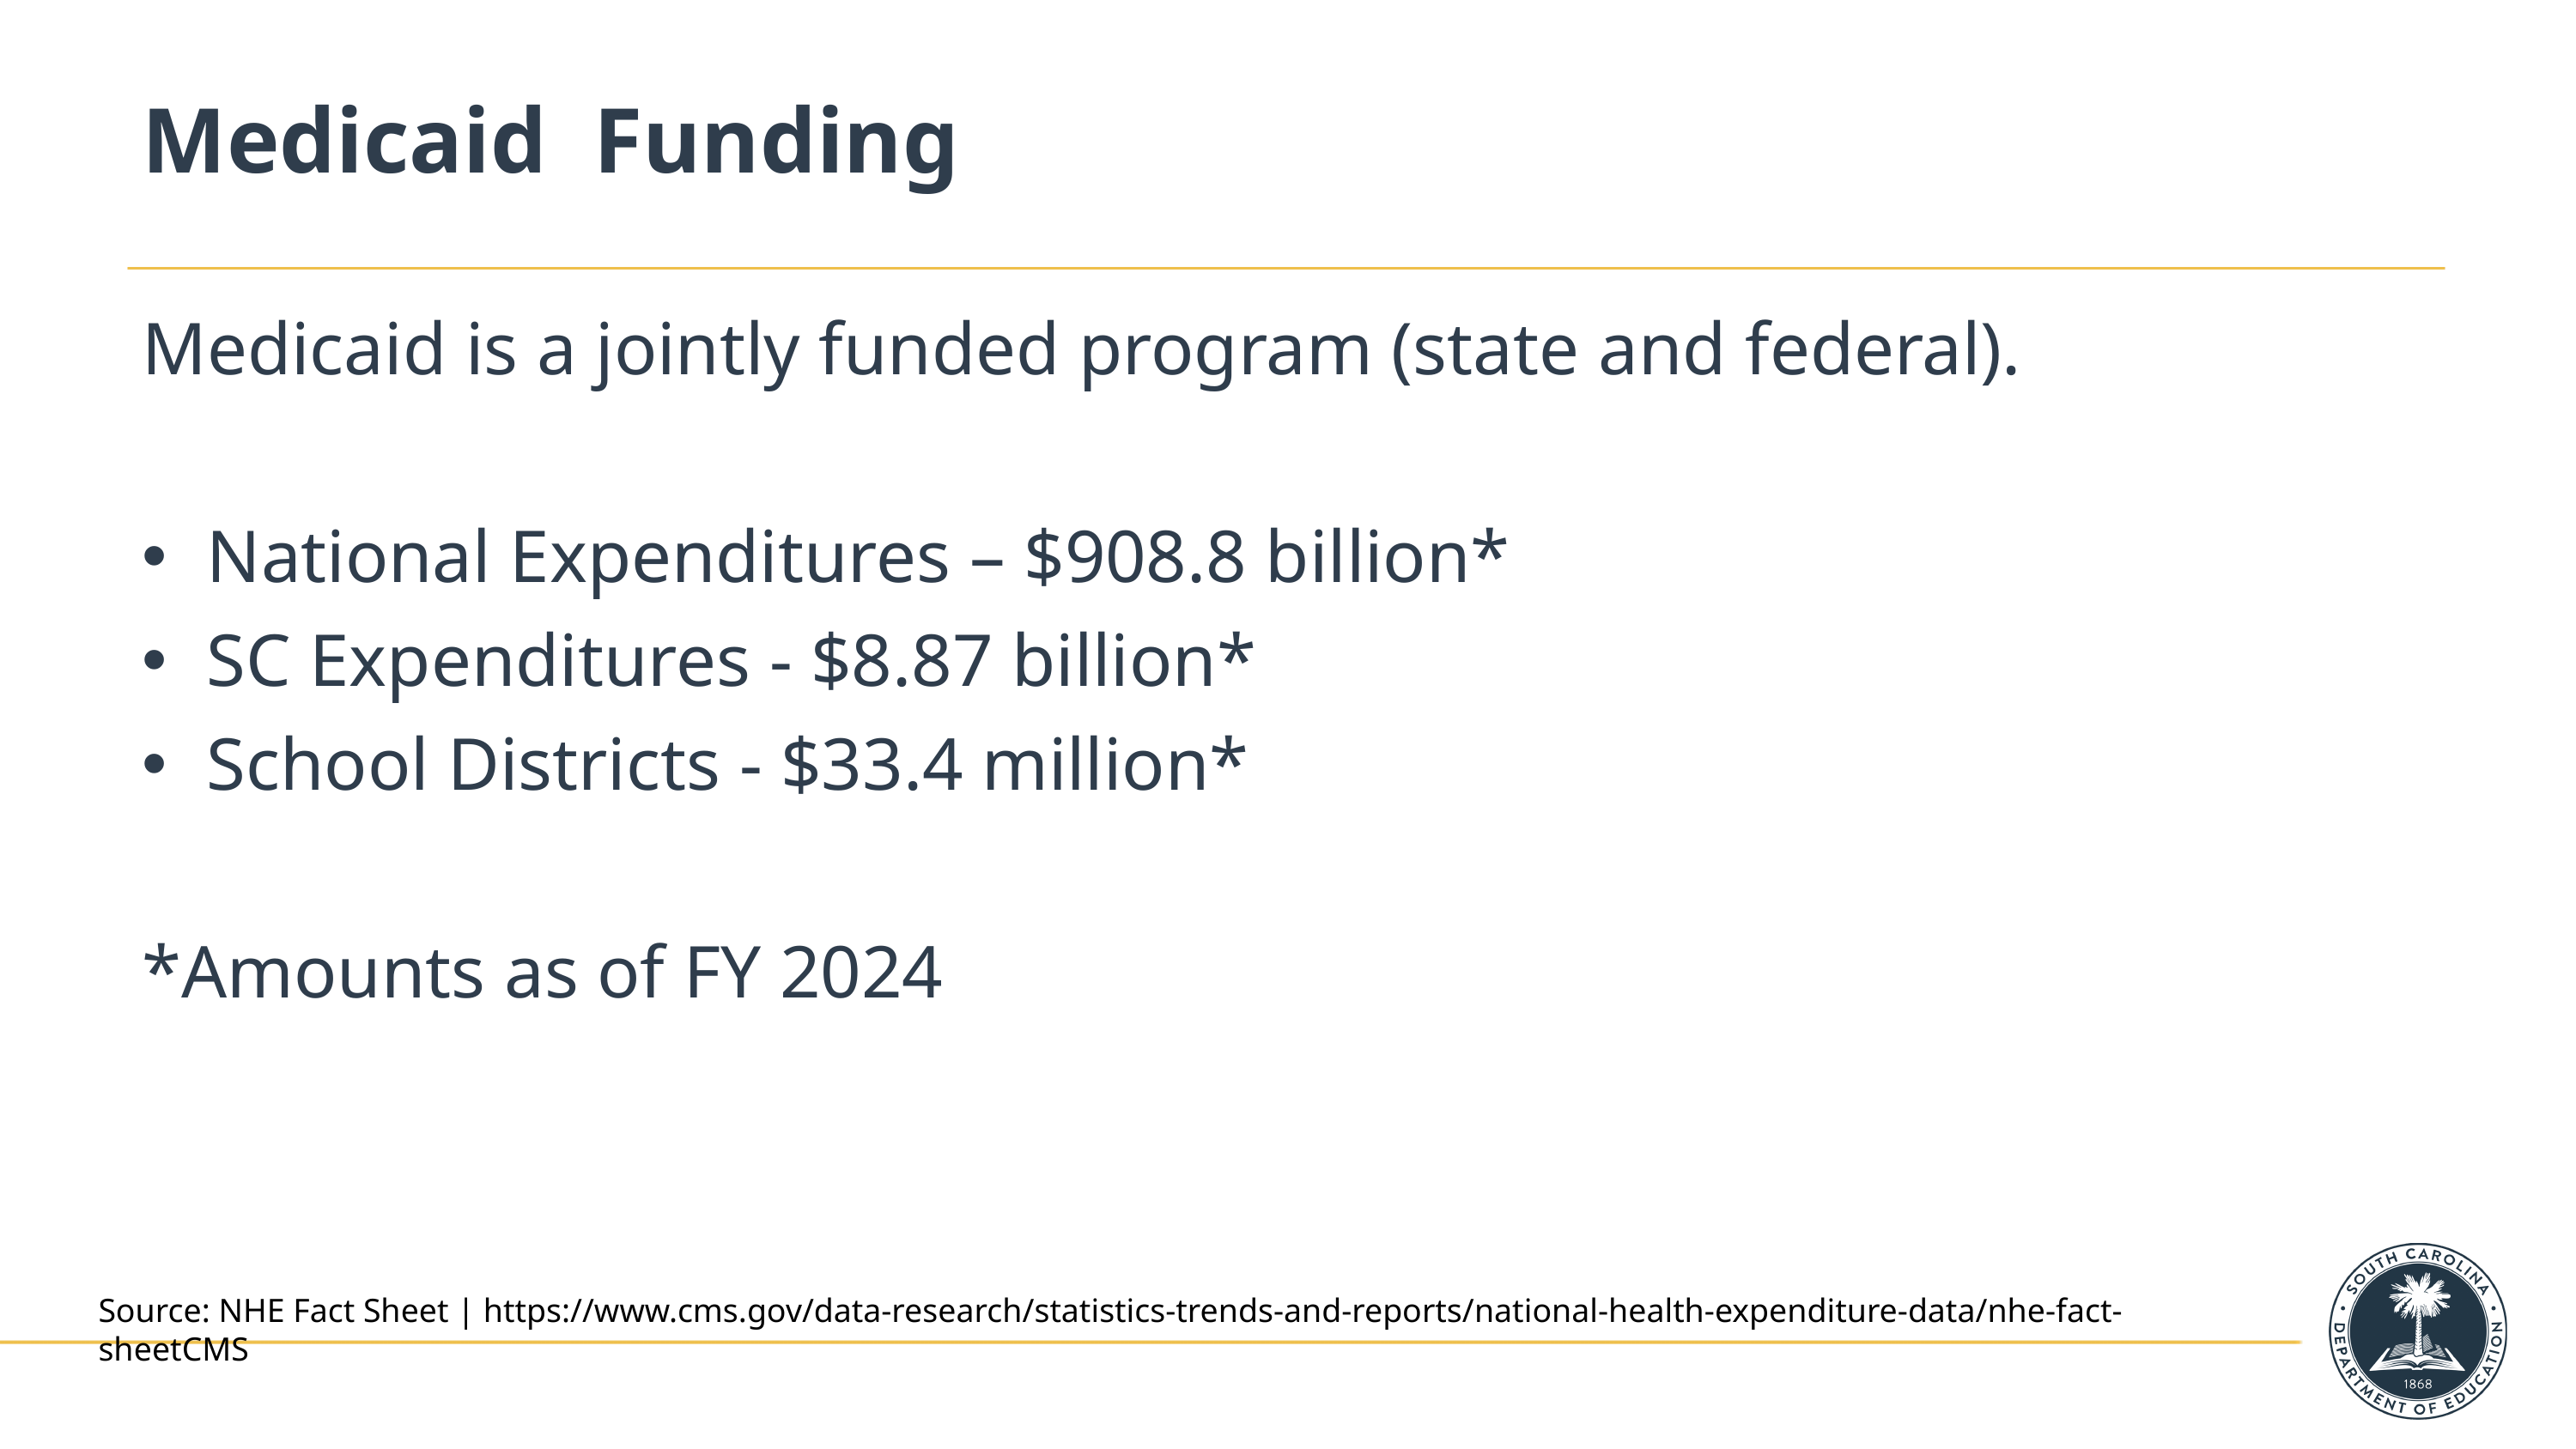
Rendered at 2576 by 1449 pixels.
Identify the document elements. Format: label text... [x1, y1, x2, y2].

picture [2329, 1243, 2507, 1420]
title Medicaid Funding [129, 76, 2447, 232]
text_box Source: NHE Fact Sheet | https://www.cms.gov/data-research/statistics-trends-and-reports/national-health-expenditure-data/nhe-fact-sheetCMS [85, 1283, 2158, 1374]
list Medicaid is a jointly funded program (state and federal). National Expenditures – $908.8 billion* SC Expenditures - $8.87 billion* School Districts - $33.4 million* *Amounts as of FY 2024 [129, 306, 2168, 1046]
